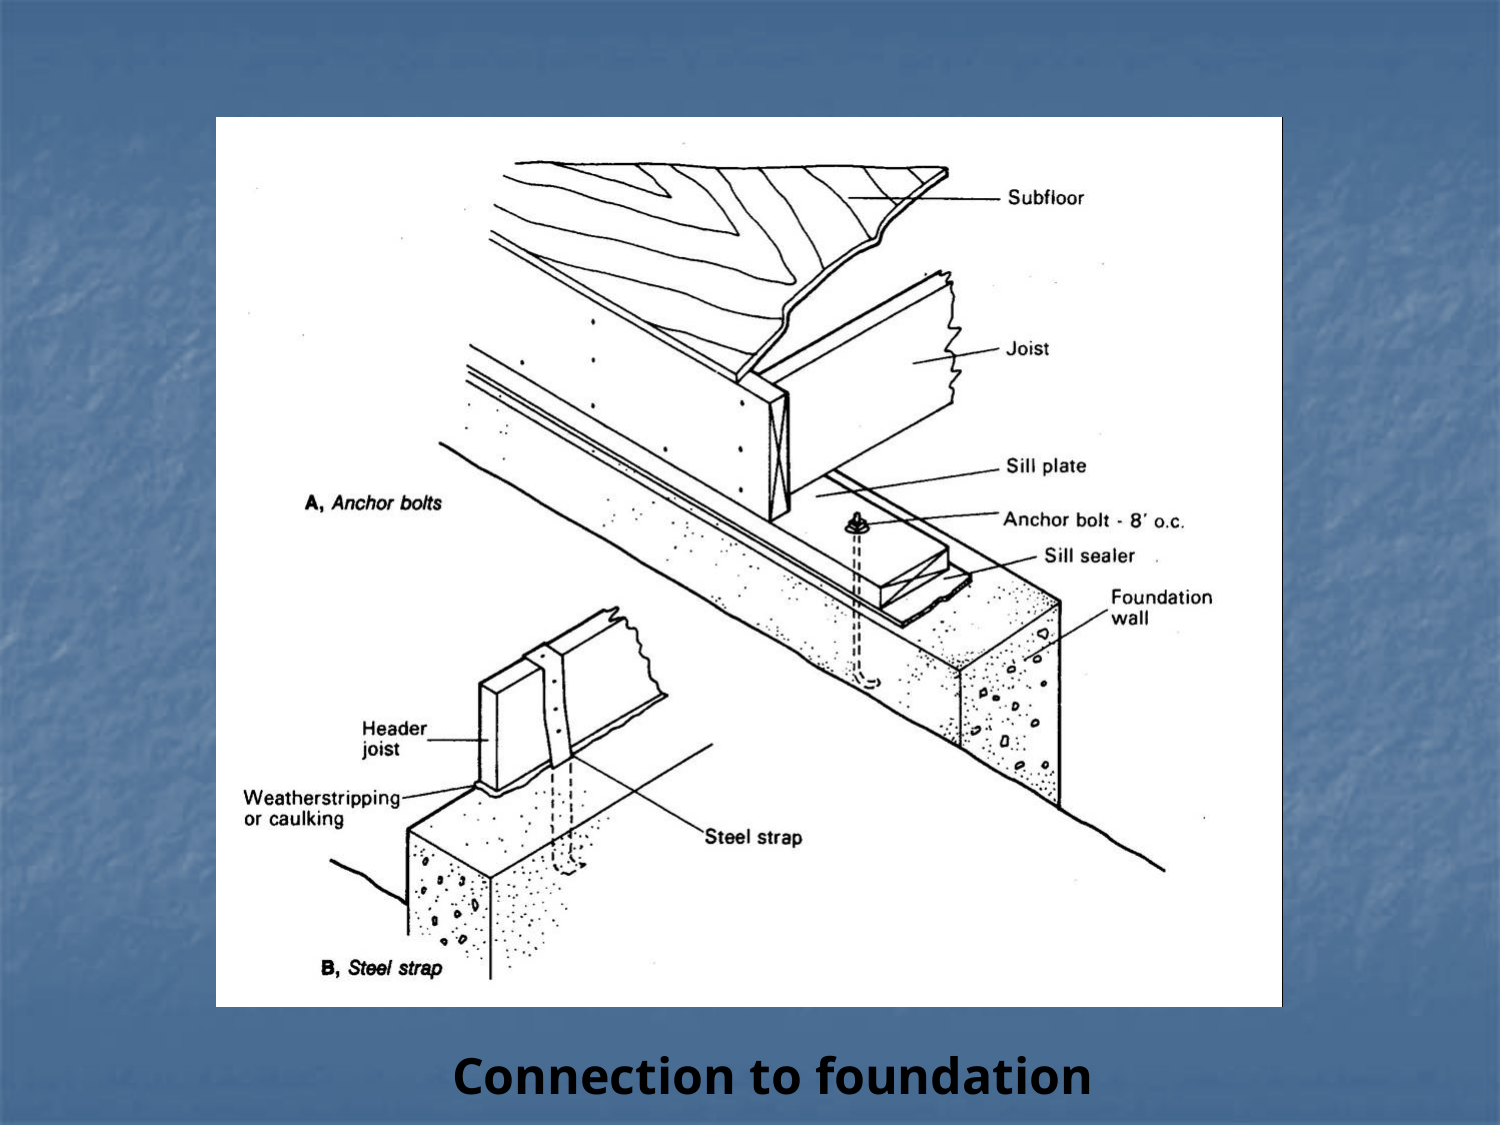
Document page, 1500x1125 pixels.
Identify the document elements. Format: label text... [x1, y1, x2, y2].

text_box Connection to foundation [437, 1037, 1138, 1113]
picture [216, 117, 1284, 1008]
